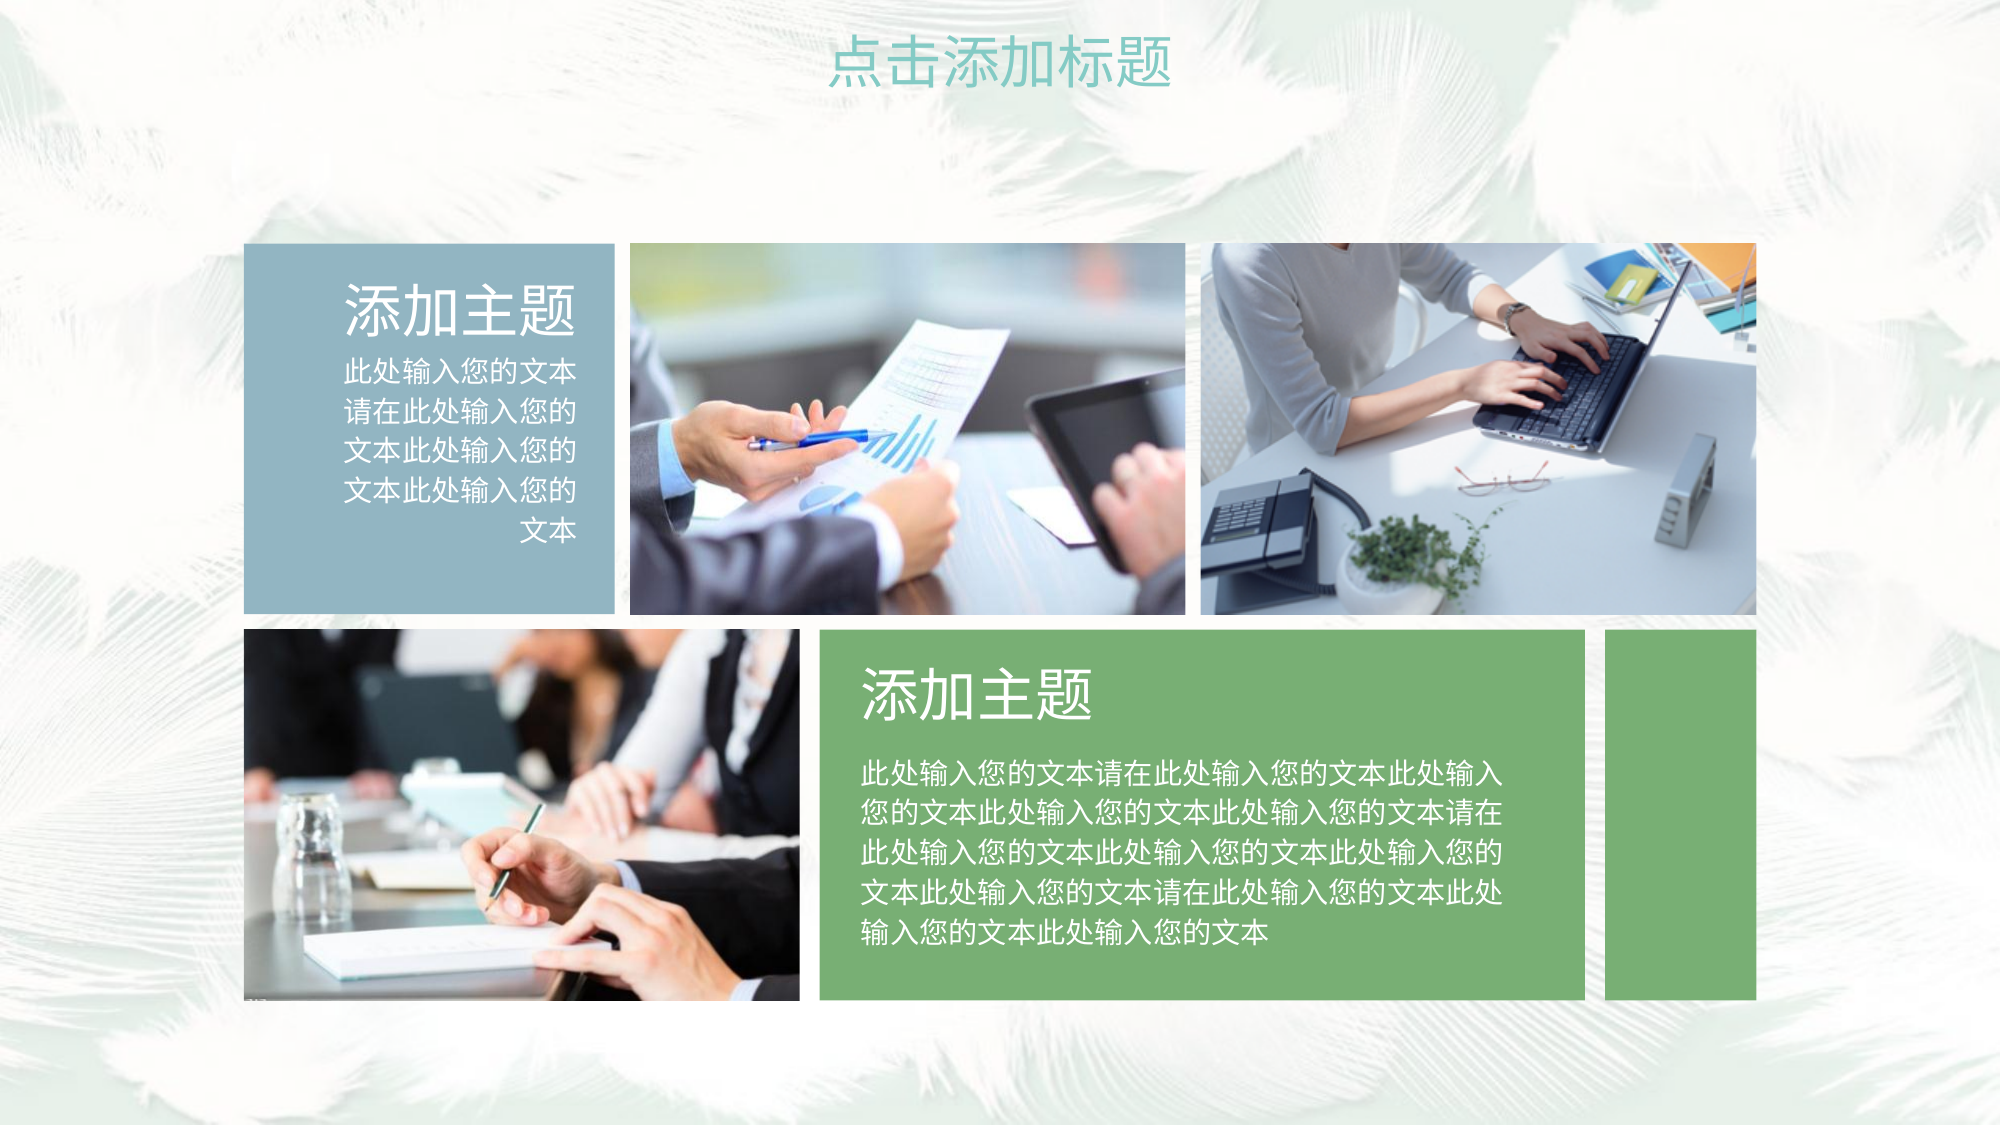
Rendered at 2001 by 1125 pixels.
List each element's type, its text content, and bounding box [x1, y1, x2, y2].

text_box [1200, 243, 1757, 615]
text_box 此处输入您的文本请在此处输入您的文本此处输入您的文本此处输入您的文本此处输入您的文本请在此处输入您的文本此处输入您的文本此处输入您的文本此处输入您的文本请在此处输入您的文本此处输入您的文本此处输入您的文本 [840, 740, 1543, 999]
text_box [243, 629, 800, 1001]
text_box [630, 243, 1186, 615]
text_box [1605, 629, 1757, 1001]
text_box [243, 243, 615, 615]
text_box 此处输入您的文本请在此处输入您的文本此处输入您的文本此处输入您的文本 [295, 338, 598, 558]
text_box 52% [0, 0, 2000, 1125]
text_box 添加主题 [840, 648, 1350, 739]
text_box 添加主题 [243, 264, 597, 355]
text_box 点击添加标题 [383, 26, 1617, 104]
text_box [819, 629, 1585, 1001]
